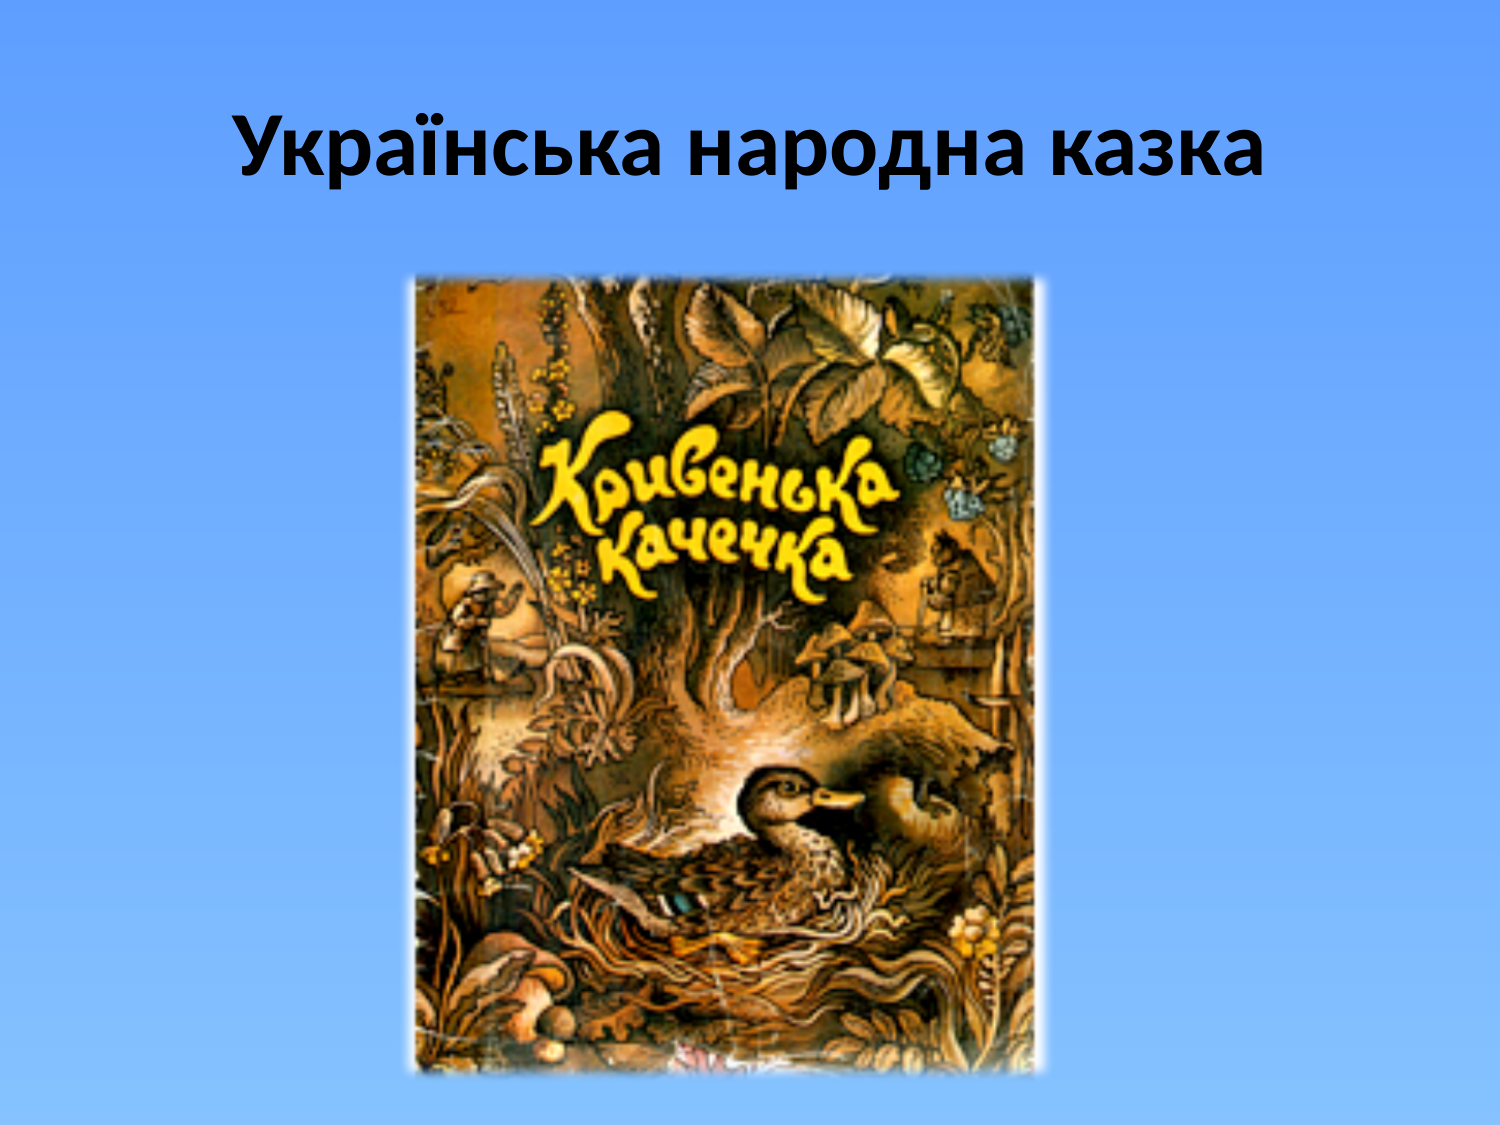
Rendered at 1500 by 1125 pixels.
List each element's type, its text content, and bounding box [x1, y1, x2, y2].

title Українська народна казка [75, 45, 1425, 233]
picture [398, 269, 1055, 1082]
